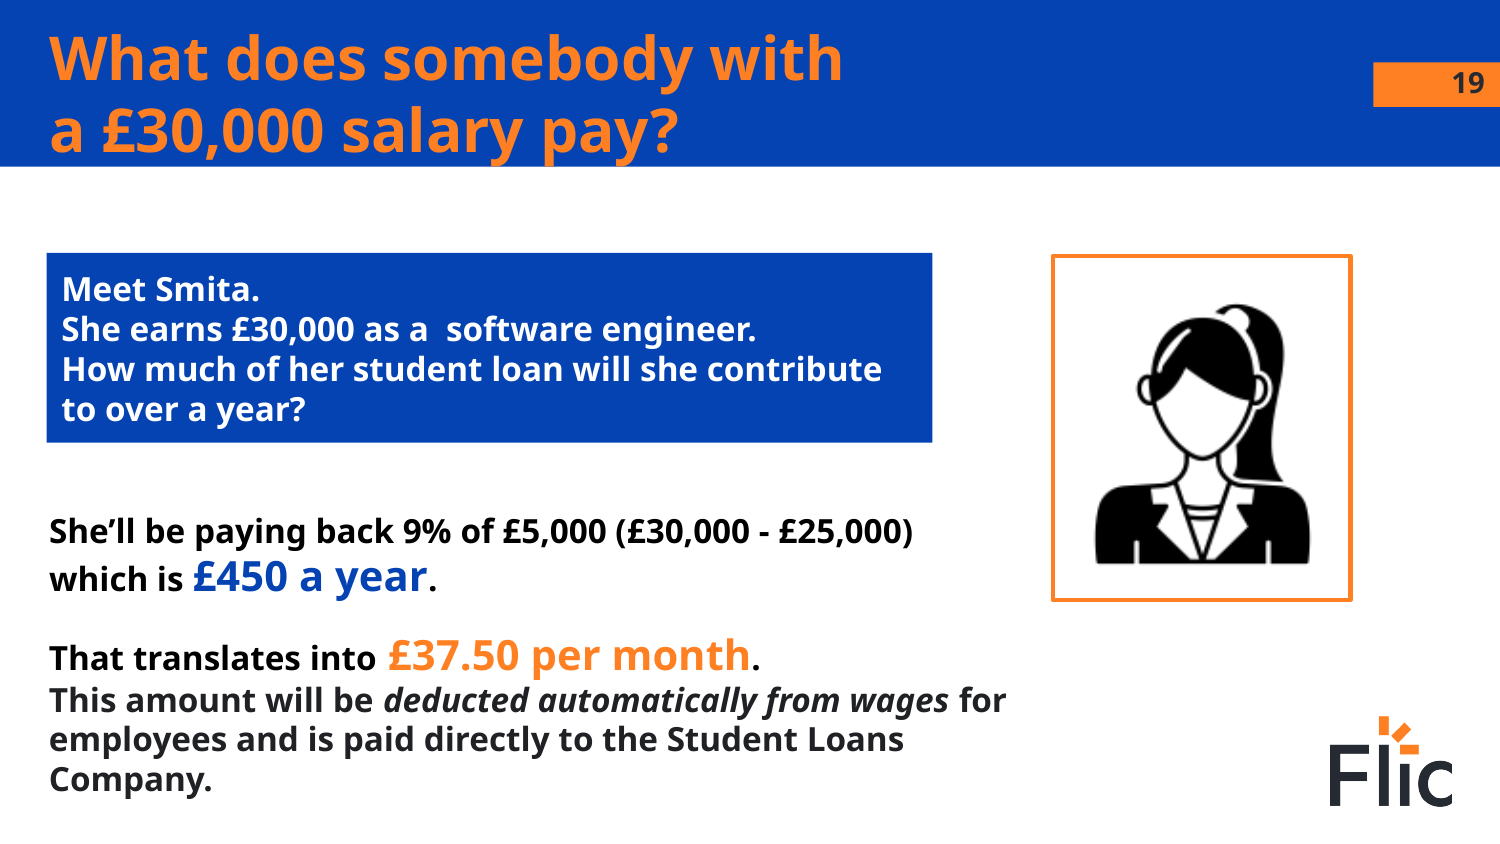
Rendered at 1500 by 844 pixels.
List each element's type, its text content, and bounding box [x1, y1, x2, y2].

title What does somebody with a £30,000 salary pay? [34, 49, 1371, 135]
text_box She’ll be paying back 9% of £5,000 (£30,000 - £25,000) which is £450 a year. [34, 495, 950, 616]
picture [1055, 257, 1349, 598]
slide_number 19 [1410, 49, 1500, 115]
text_box [612, 243, 1475, 310]
picture [1330, 716, 1452, 807]
text_box That translates into £37.50 per month. This amount will be deducted automatically from wages for employees and is paid directly to the Student Loans Company. [34, 613, 1037, 844]
text_box Meet Smita. She earns £30,000 as a software engineer. How much of her student loan will she contribute to over a year? [46, 252, 933, 443]
